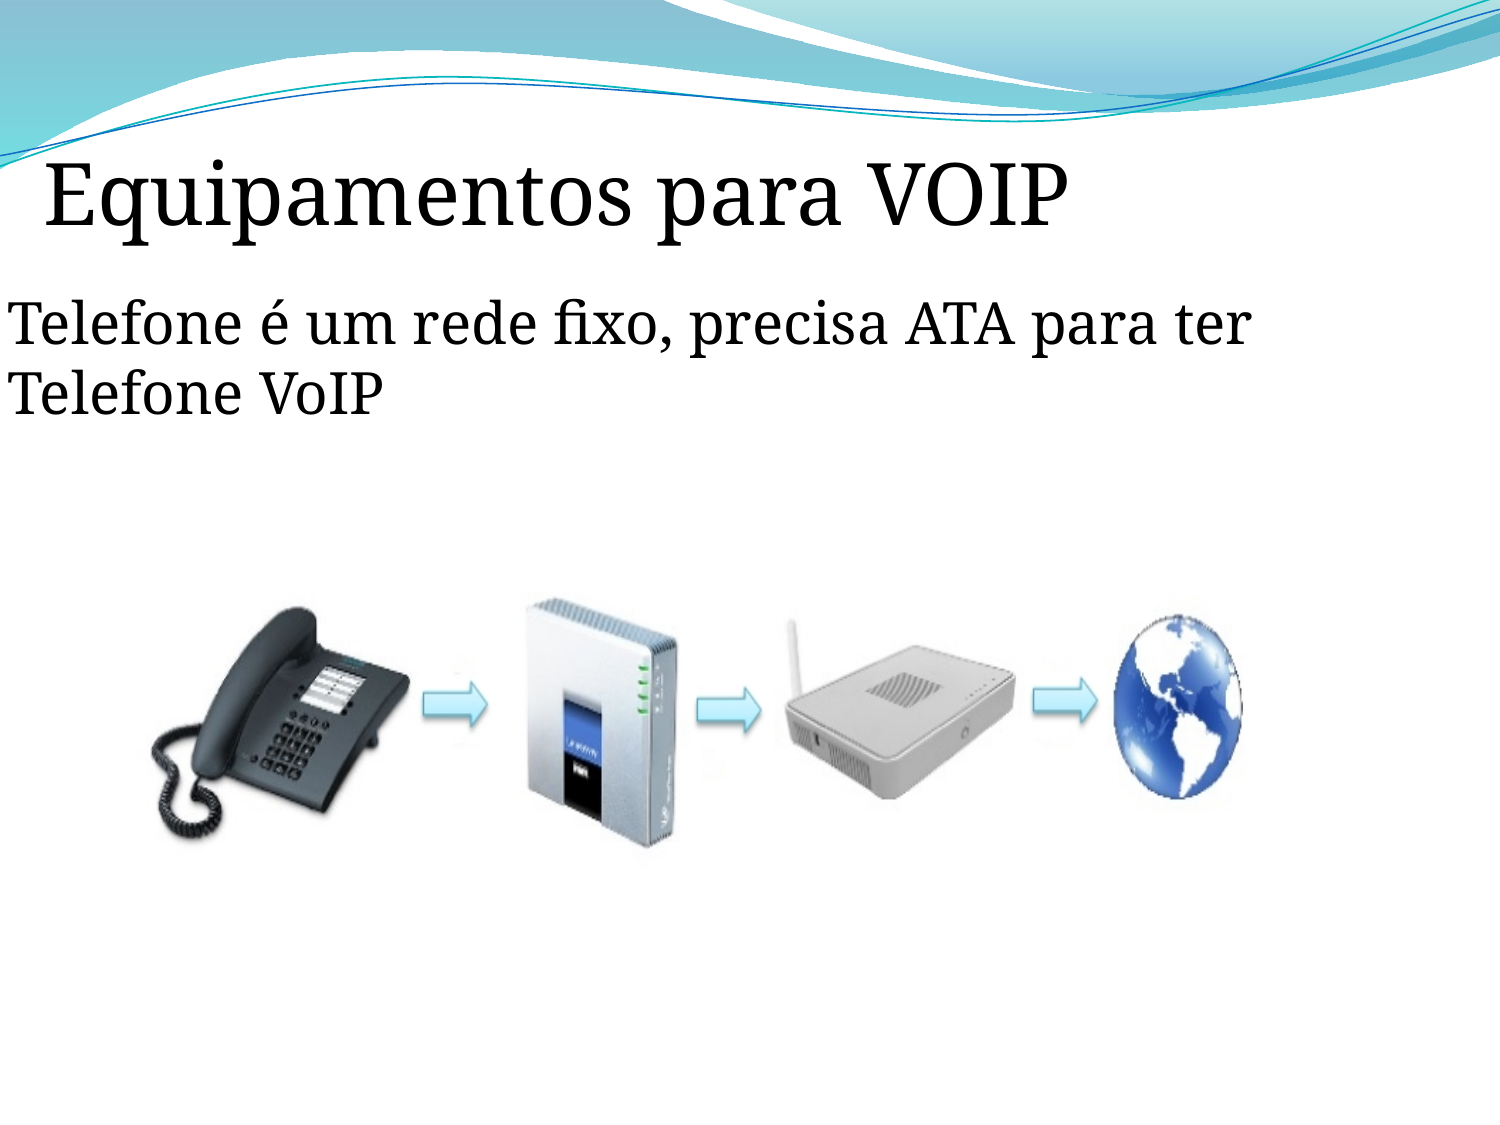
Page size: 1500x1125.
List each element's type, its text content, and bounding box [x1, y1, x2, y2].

text_box Telefone é um rede fixo, precisa ATA para ter Telefone VoIP [7, 278, 1398, 508]
picture [135, 562, 1270, 870]
text_box Equipamentos para VOIP [0, 90, 1117, 284]
